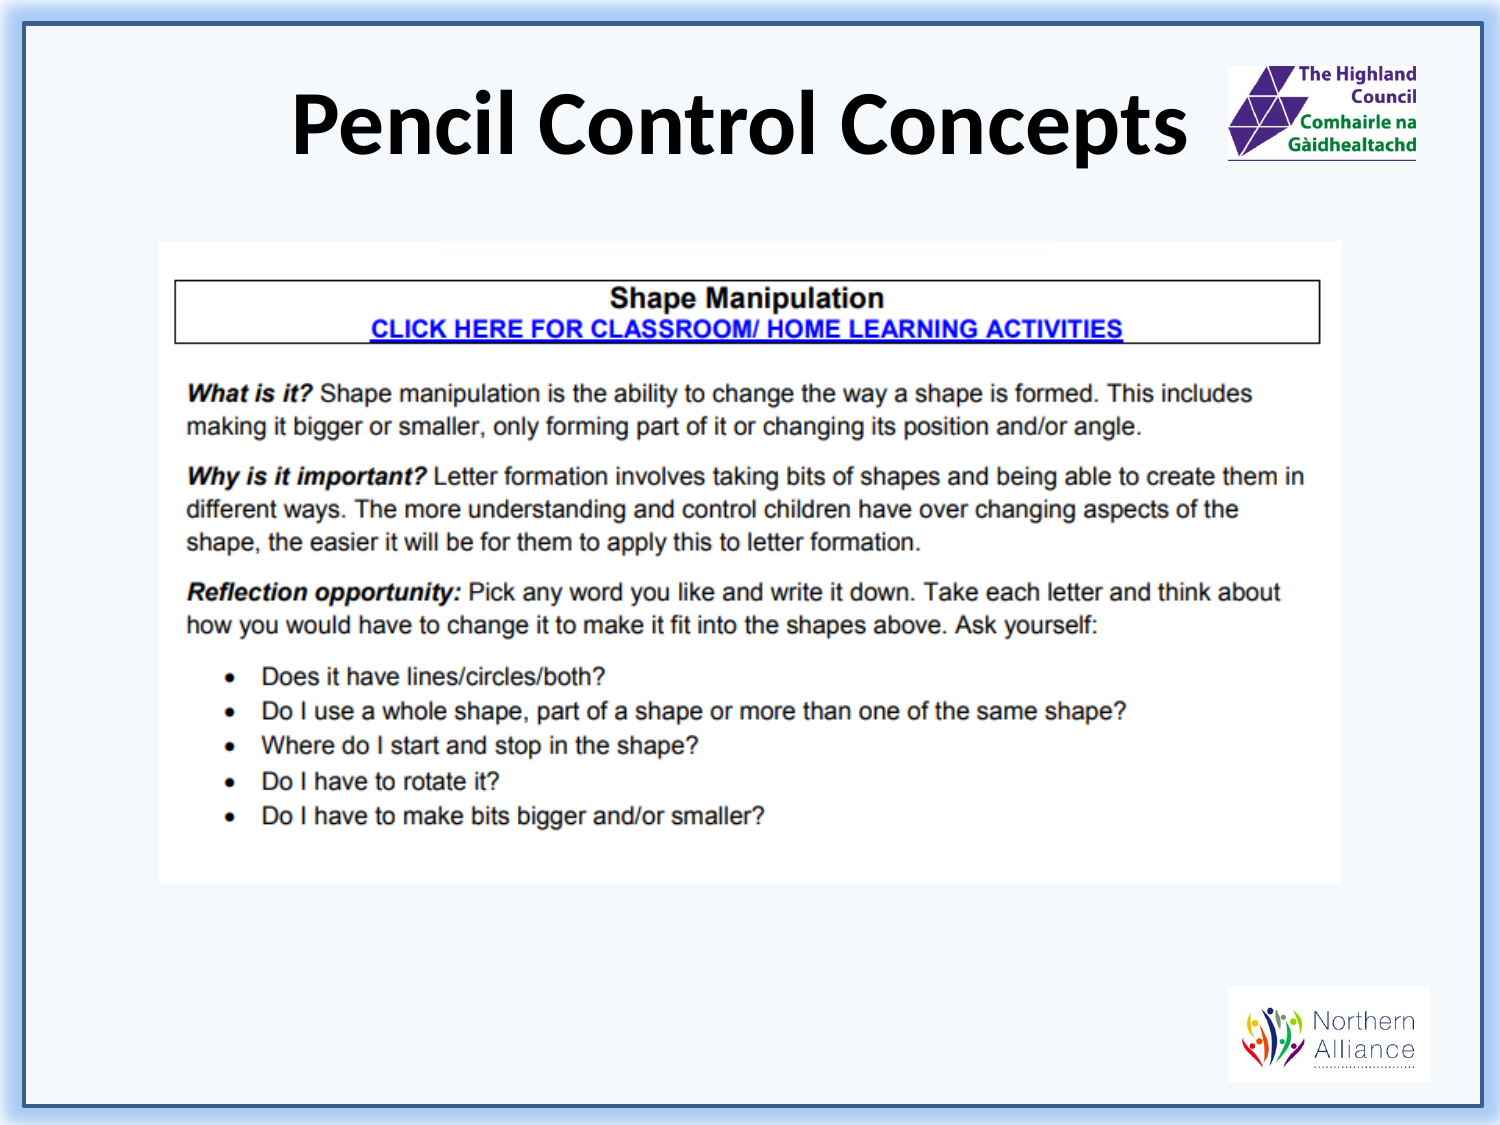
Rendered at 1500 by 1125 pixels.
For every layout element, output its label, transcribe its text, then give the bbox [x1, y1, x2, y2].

picture [1227, 987, 1430, 1082]
title Pencil Control Concepts [65, 24, 1416, 212]
text_box [22, 21, 1484, 1108]
picture [1227, 66, 1416, 162]
picture [159, 241, 1341, 884]
